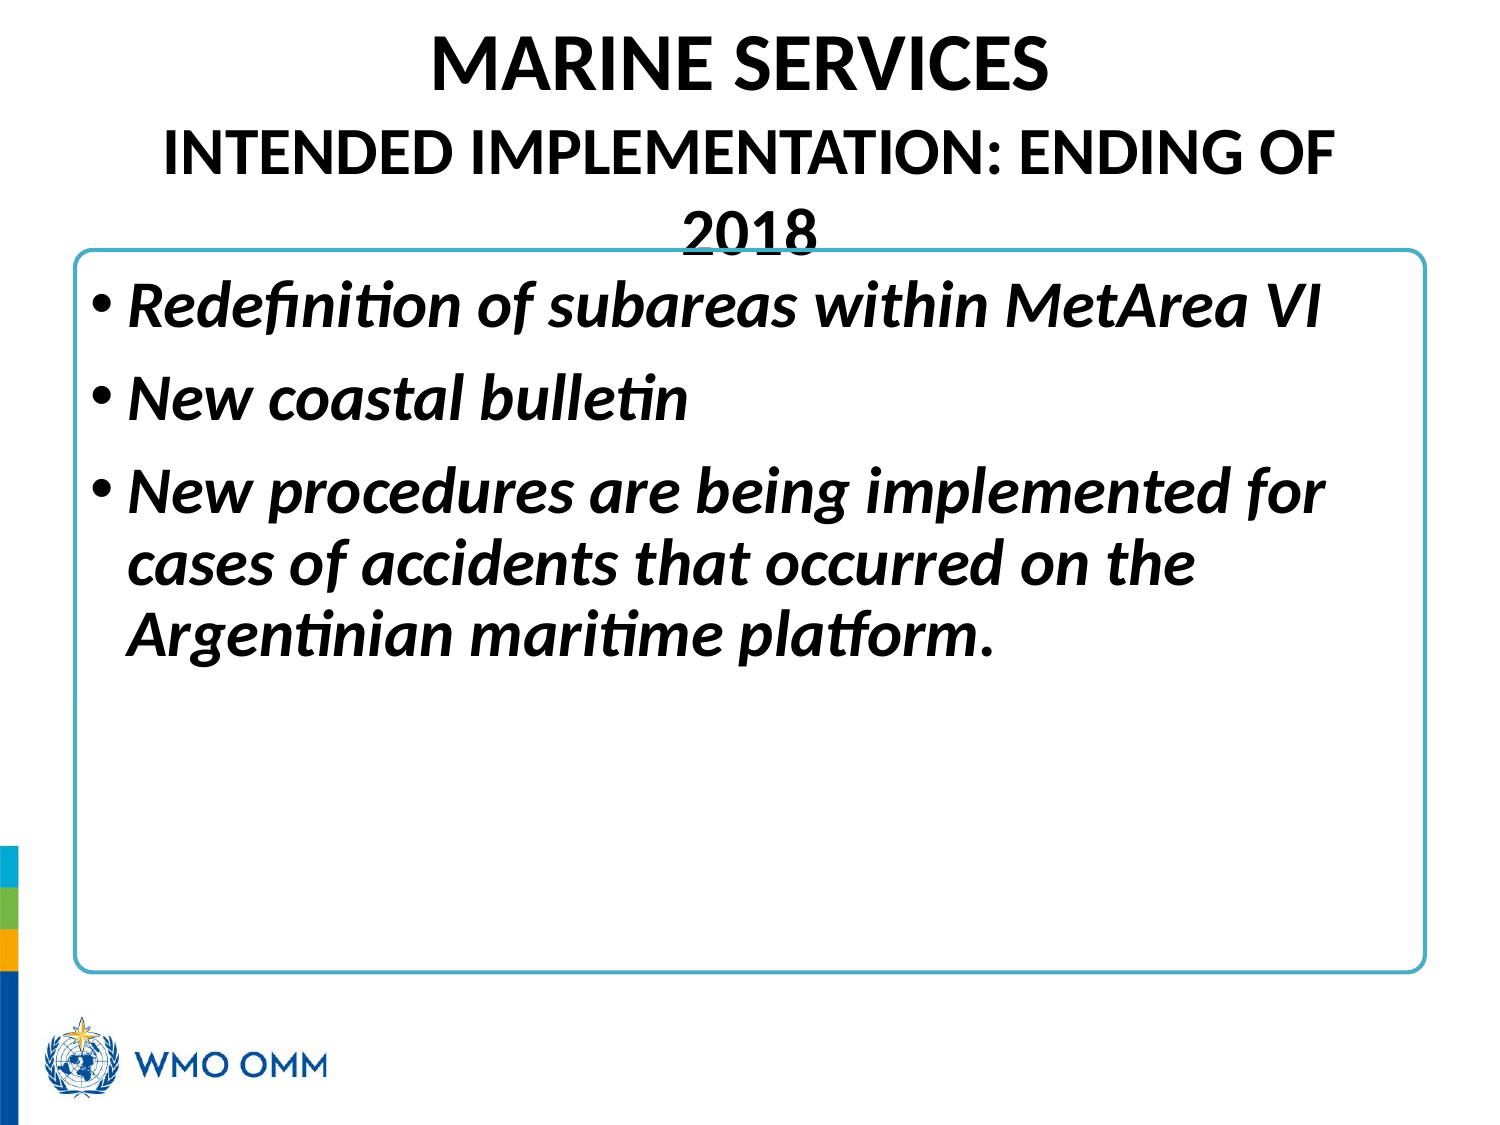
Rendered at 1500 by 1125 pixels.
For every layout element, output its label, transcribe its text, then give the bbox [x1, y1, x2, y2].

title MARINE SERVICES INTENDED IMPLEMENTATION: ENDING OF 2018 [75, 45, 1425, 233]
list Redefinition of subareas within MetArea VI New coastal bulletin New procedures are being implemented for cases of accidents that occurred on the Argentinian maritime platform. [75, 961, 1425, 1005]
text_box [74, 249, 1425, 973]
picture [0, 845, 327, 1125]
